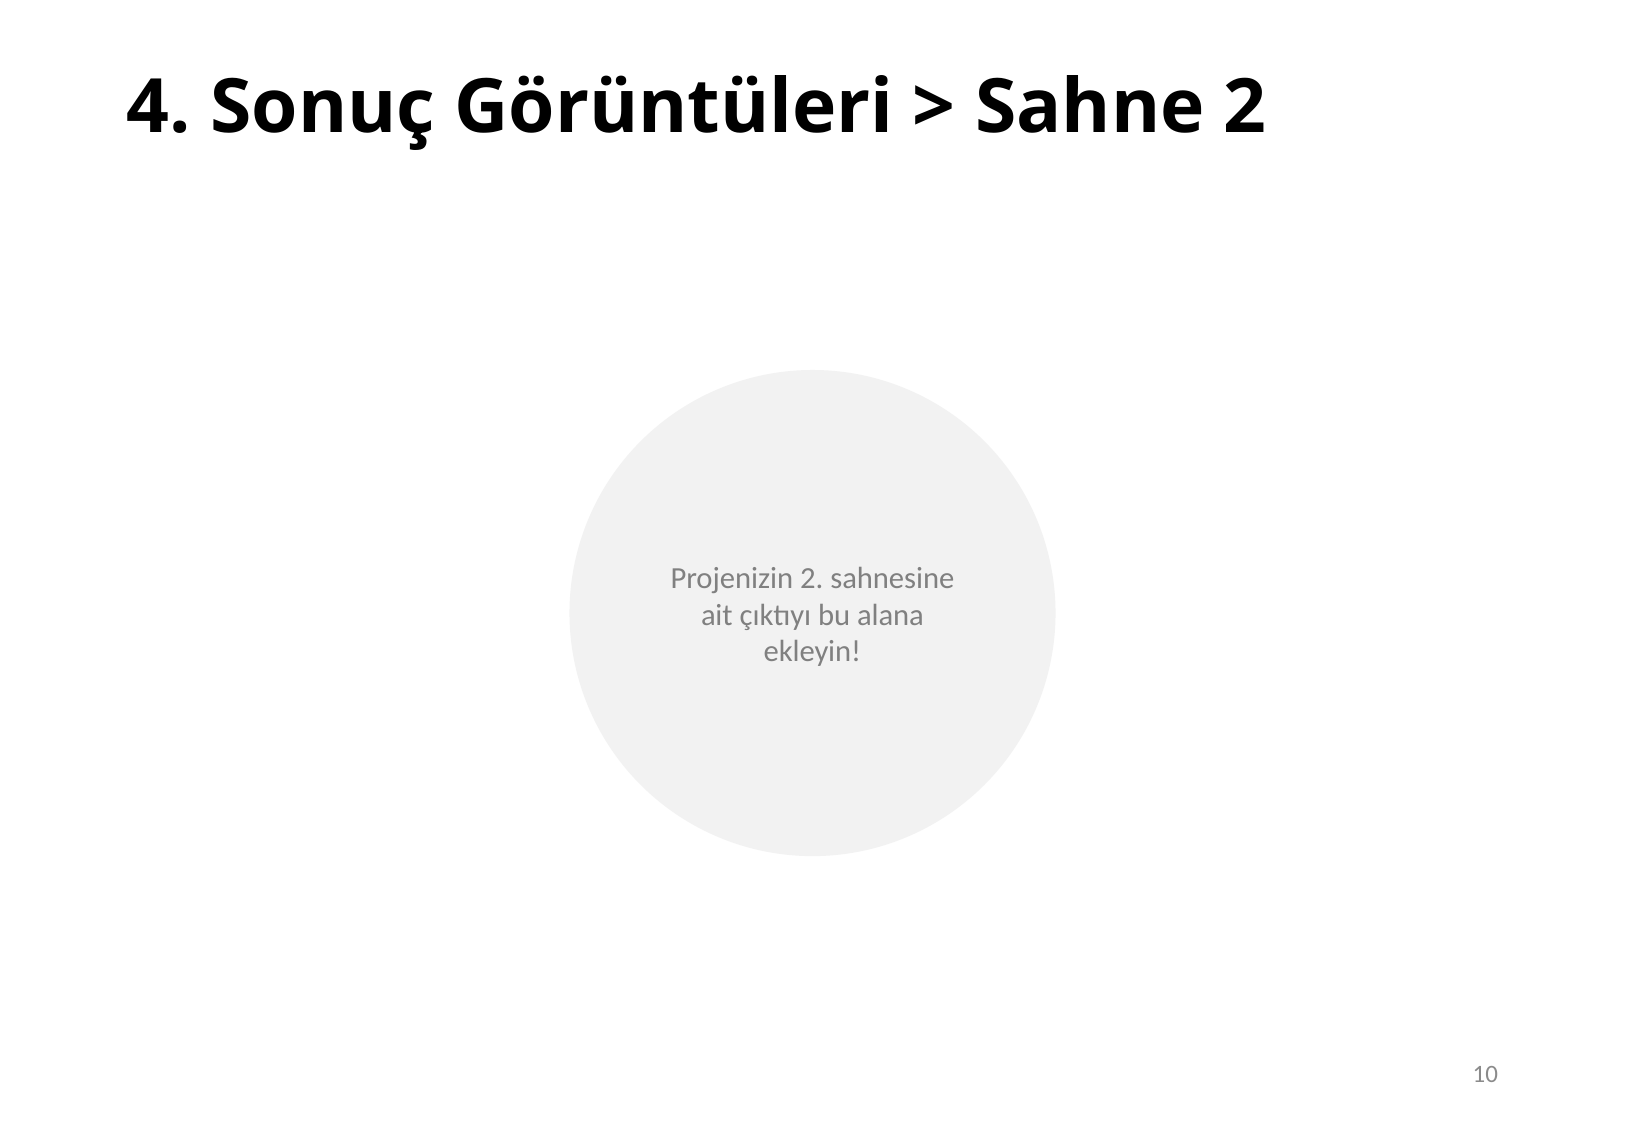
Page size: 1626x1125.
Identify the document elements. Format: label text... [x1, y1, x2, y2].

title 4. Sonuç Görüntüleri > Sahne 2 [111, 59, 1514, 185]
text_box Projenizin 2. sahnesine ait çıktıyı bu alana ekleyin! [568, 368, 1057, 858]
slide_number 10 [1147, 1042, 1514, 1103]
